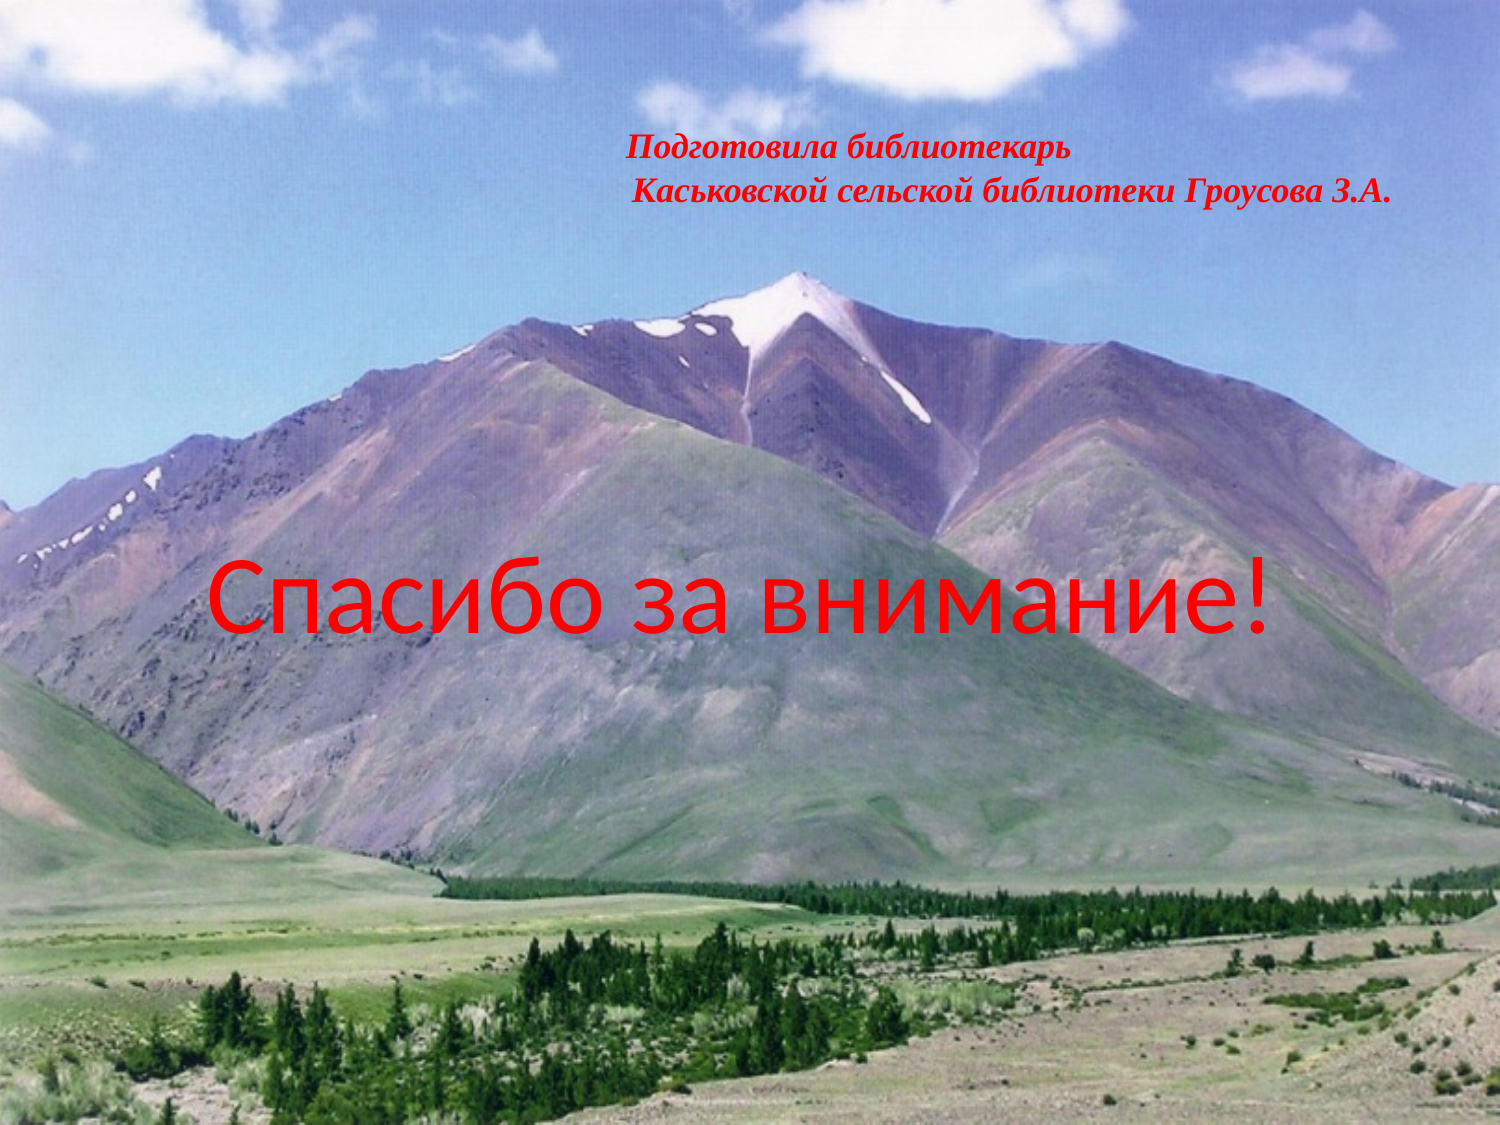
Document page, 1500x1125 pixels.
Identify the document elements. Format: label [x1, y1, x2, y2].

list [0, 0, 1500, 1125]
